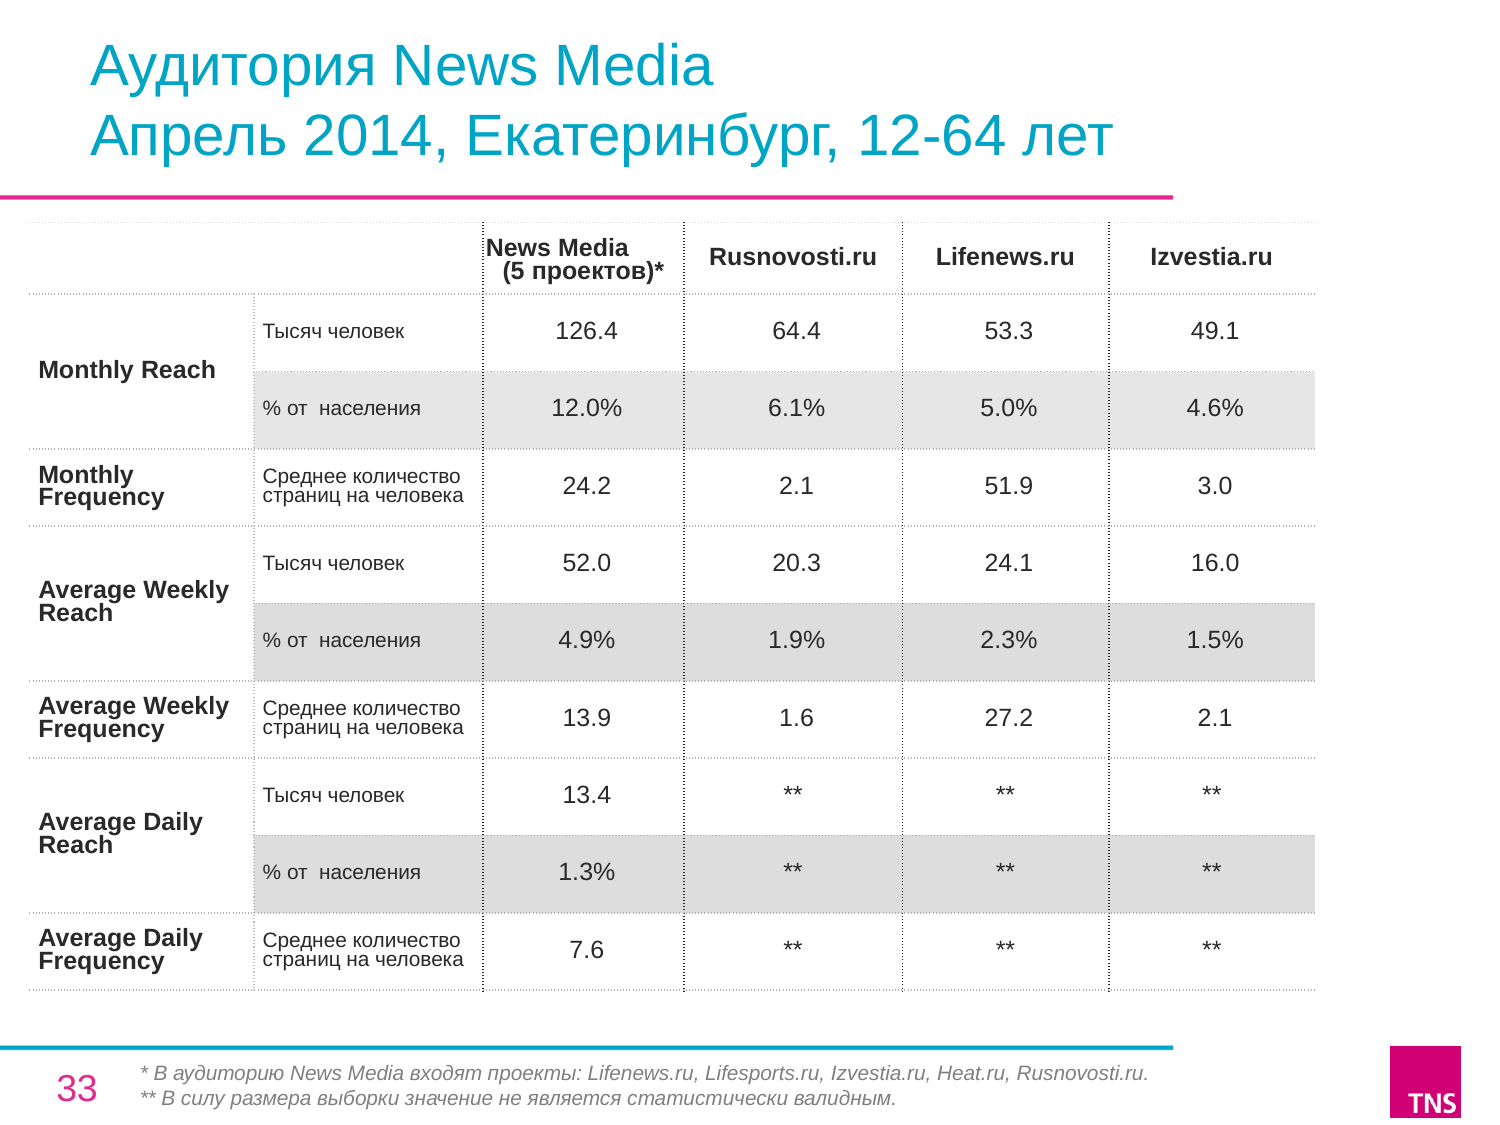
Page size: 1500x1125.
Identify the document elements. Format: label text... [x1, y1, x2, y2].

picture [0, 0, 1500, 1125]
table_cell 1.3% [483, 835, 684, 913]
table_cell 20.3 [684, 526, 902, 603]
table_cell Average Daily Frequency [29, 913, 254, 990]
table_cell 4.6% [1109, 372, 1315, 449]
table_cell Average Weekly Frequency [29, 681, 254, 758]
table_header News Media (5 проектов)* [483, 223, 684, 294]
table_cell 1.9% [684, 603, 902, 681]
table_cell 2.3% [902, 603, 1109, 681]
table_cell Среднее количество страниц на человека [254, 913, 483, 990]
table_cell 27.2 [902, 681, 1109, 758]
text_box * В аудиторию News Media входят проекты: Lifenews.ru, Lifesports.ru, Izvestia.ru, Heat.ru, Rusnovosti.ru. ** В силу размера выборки значение не является статистически валидным. [124, 1052, 1463, 1117]
table_cell ** [1109, 913, 1315, 990]
table_cell ** [902, 835, 1109, 913]
table_header Rusnovosti.ru [684, 223, 902, 294]
table_cell Среднее количество страниц на человека [254, 449, 483, 526]
table_cell 16.0 [1109, 526, 1315, 603]
table_cell 52.0 [483, 526, 684, 603]
table_cell Average Weekly Reach [29, 526, 254, 681]
table_cell 1.6 [684, 681, 902, 758]
table_cell ** [684, 758, 902, 835]
table_cell ** [684, 913, 902, 990]
table_cell ** [1109, 835, 1315, 913]
table_cell ** [902, 758, 1109, 835]
table_cell 6.1% [684, 372, 902, 449]
table_cell Тысяч человек [254, 758, 483, 835]
table_cell Monthly Reach [29, 294, 254, 449]
table_cell 2.1 [684, 449, 902, 526]
table_cell % от населения [254, 835, 483, 913]
table_cell 2.1 [1109, 681, 1315, 758]
table_cell 24.2 [483, 449, 684, 526]
table_cell % от населения [254, 372, 483, 449]
table_cell Тысяч человек [254, 526, 483, 603]
table_cell 126.4 [483, 294, 684, 372]
title Аудитория News Media Апрель 2014, Екатеринбург, 12-64 лет [74, 8, 1476, 187]
table_cell 4.9% [483, 603, 684, 681]
table_cell 3.0 [1109, 449, 1315, 526]
table_cell ** [684, 835, 902, 913]
table_cell % от населения [254, 603, 483, 681]
table_cell 53.3 [902, 294, 1109, 372]
table_cell 5.0% [902, 372, 1109, 449]
table_cell ** [1109, 758, 1315, 835]
table_cell Тысяч человек [254, 294, 483, 372]
table_cell 1.5% [1109, 603, 1315, 681]
table_header [29, 223, 483, 294]
table_cell 24.1 [902, 526, 1109, 603]
table_cell 64.4 [684, 294, 902, 372]
table_cell 13.9 [483, 681, 684, 758]
table_cell Average Daily Reach [29, 758, 254, 913]
table_cell 49.1 [1109, 294, 1315, 372]
table_cell 12.0% [483, 372, 684, 449]
table_cell ** [902, 913, 1109, 990]
table_cell 13.4 [483, 758, 684, 835]
table_cell Среднее количество страниц на человека [254, 681, 483, 758]
table_header Lifenews.ru [902, 223, 1109, 294]
table_cell Monthly Frequency [29, 449, 254, 526]
slide_number 33 [40, 1055, 392, 1125]
table_cell 7.6 [483, 913, 684, 990]
table_cell 51.9 [902, 449, 1109, 526]
table_header Izvestia.ru [1109, 223, 1315, 294]
